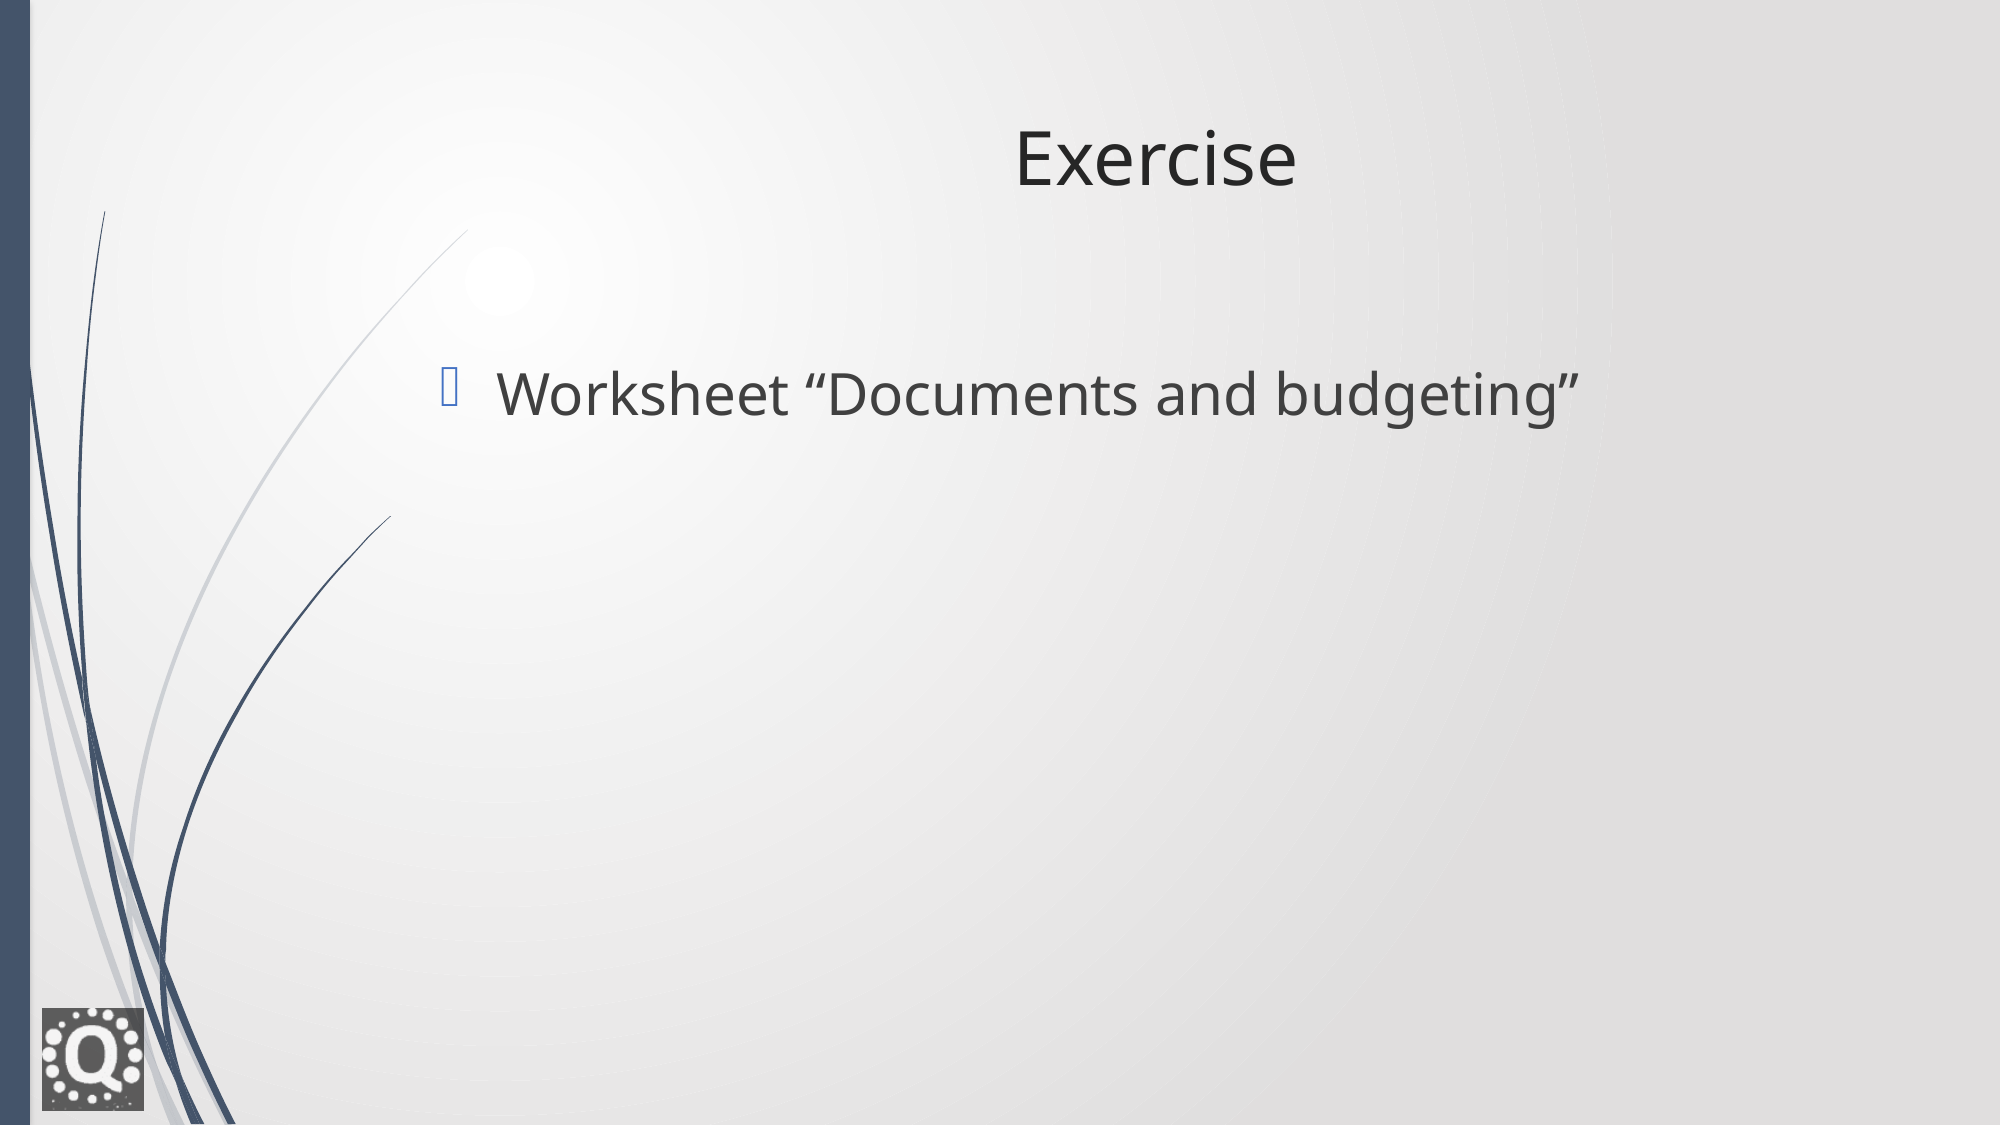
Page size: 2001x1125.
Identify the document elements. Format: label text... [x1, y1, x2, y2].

list Worksheet “Documents and budgeting” [424, 350, 1888, 970]
title Exercise [425, 102, 1888, 313]
picture [42, 1008, 144, 1111]
